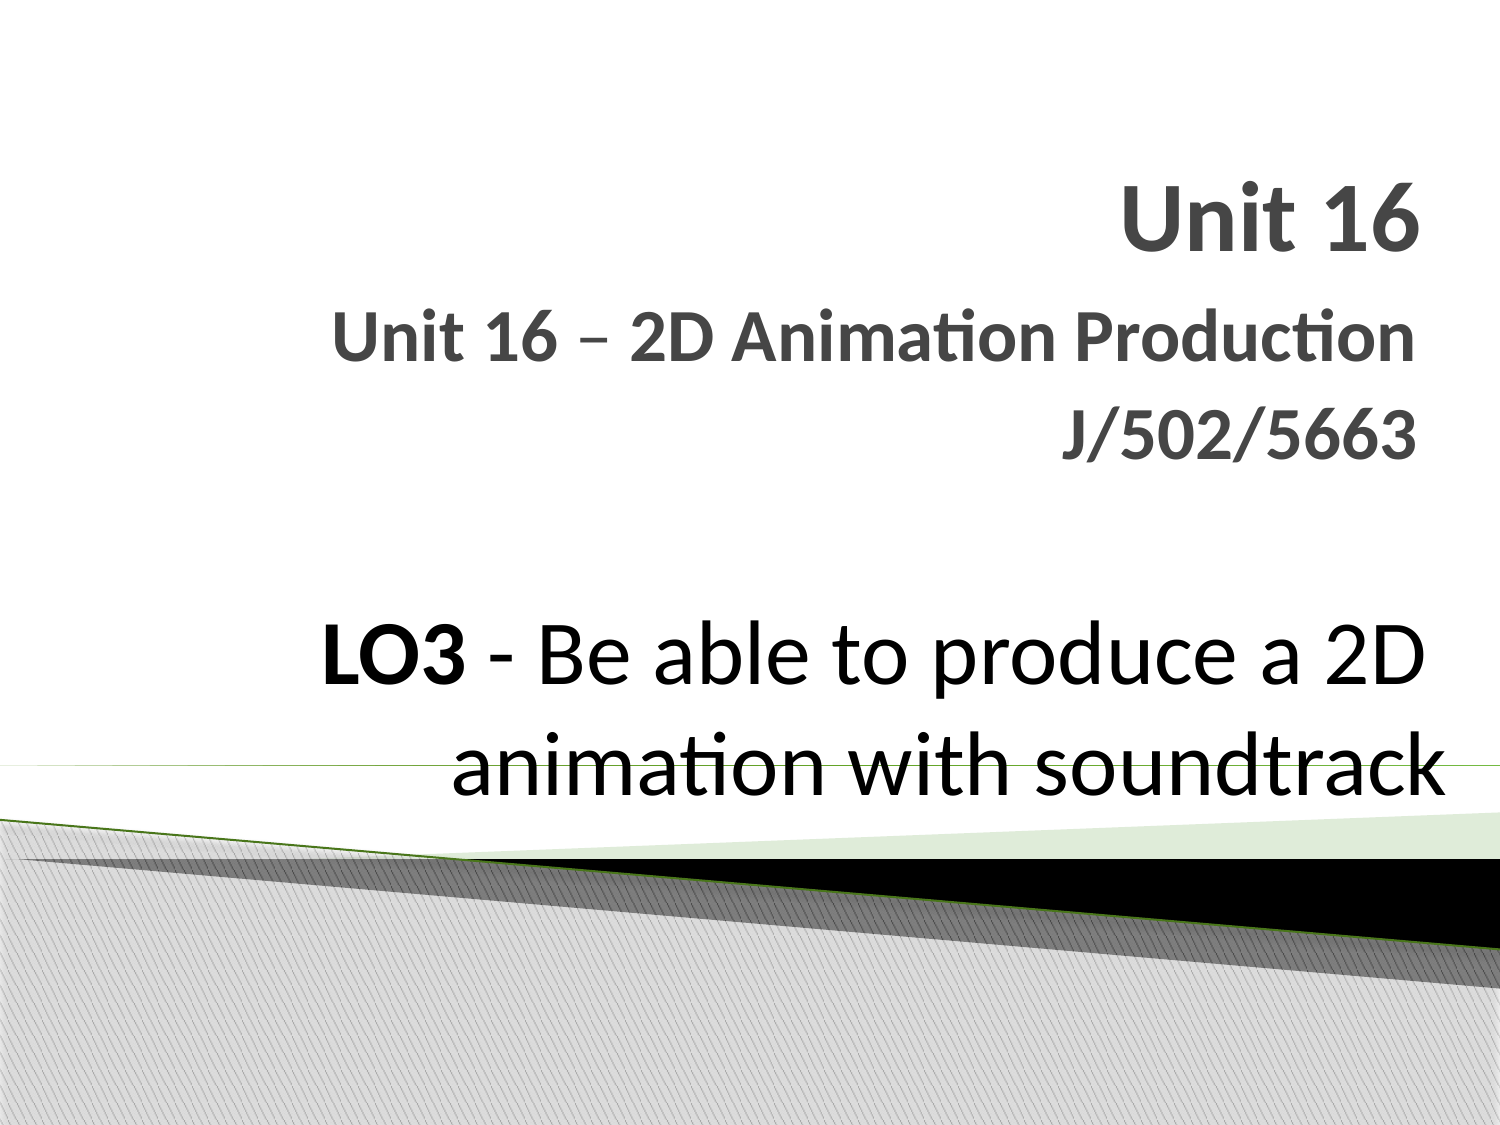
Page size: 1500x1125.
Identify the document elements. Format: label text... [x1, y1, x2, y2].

subtitle Unit 16 – 2D Animation Production J/502/5663 [177, 278, 1453, 529]
title Unit 16 [161, 78, 1437, 279]
picture [5, 859, 1500, 989]
text_box LO3 - Be able to produce a 2D animation with soundtrack [306, 586, 1464, 821]
